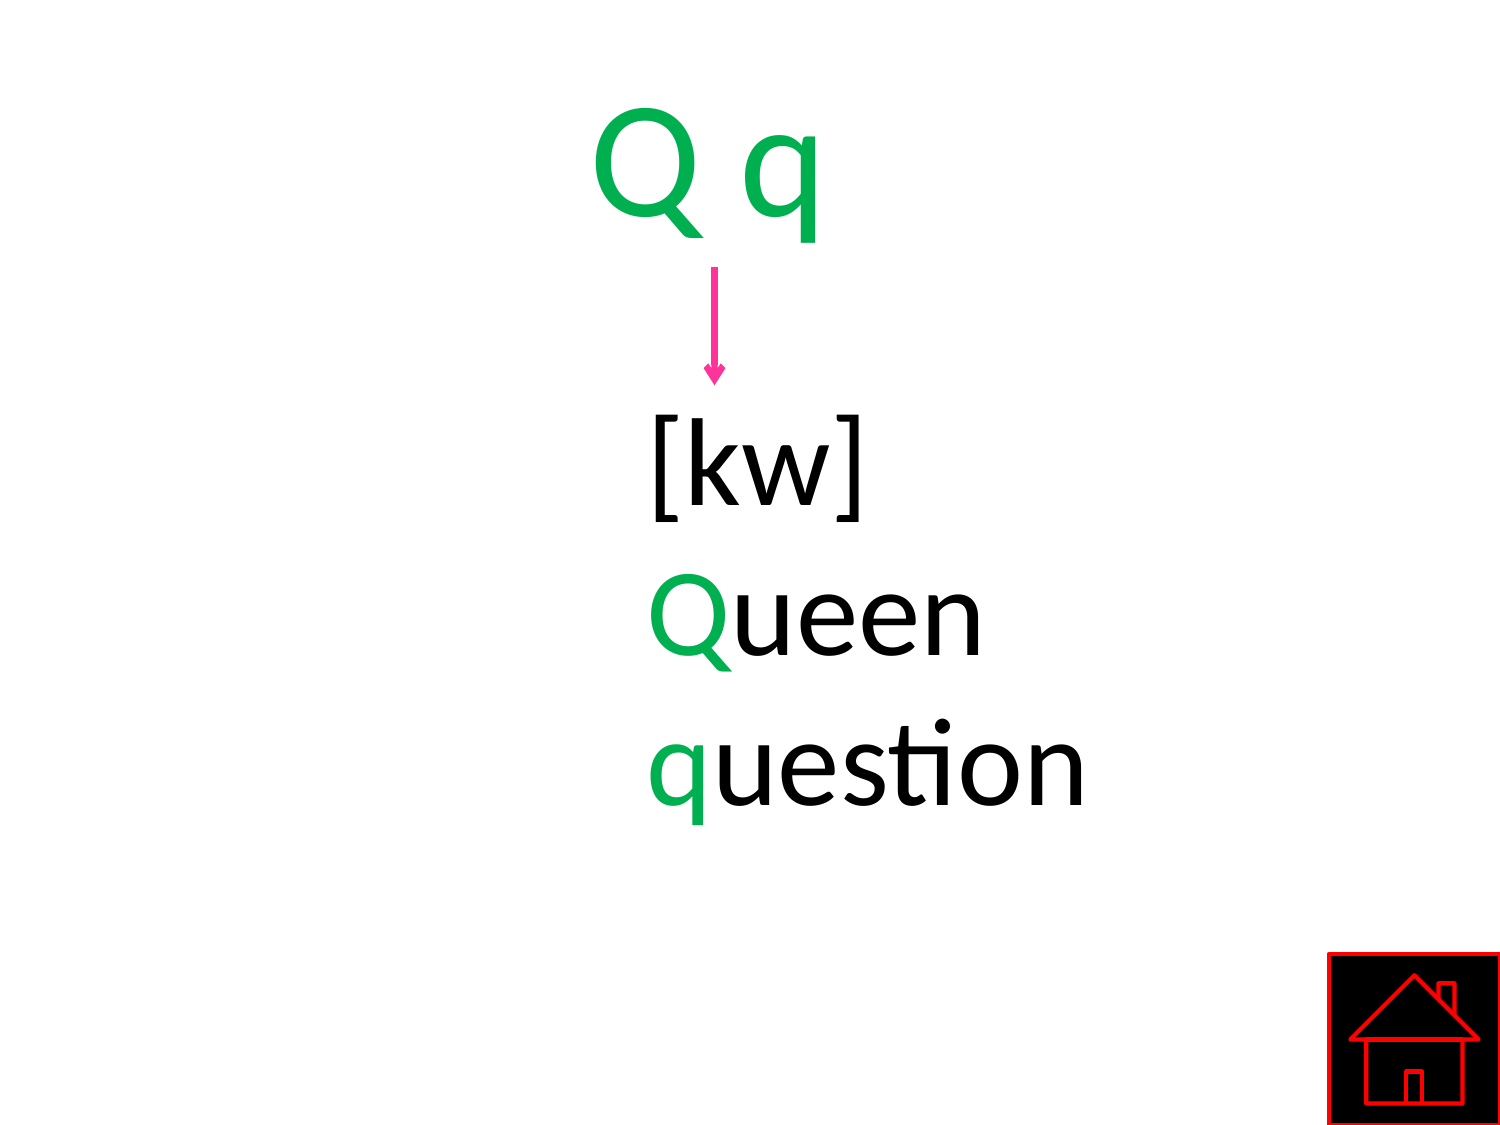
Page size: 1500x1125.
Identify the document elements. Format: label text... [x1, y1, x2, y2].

text_box [1327, 952, 1500, 1125]
text_box [kw] Queen question [631, 373, 1176, 839]
text_box Q q [301, 42, 1117, 258]
